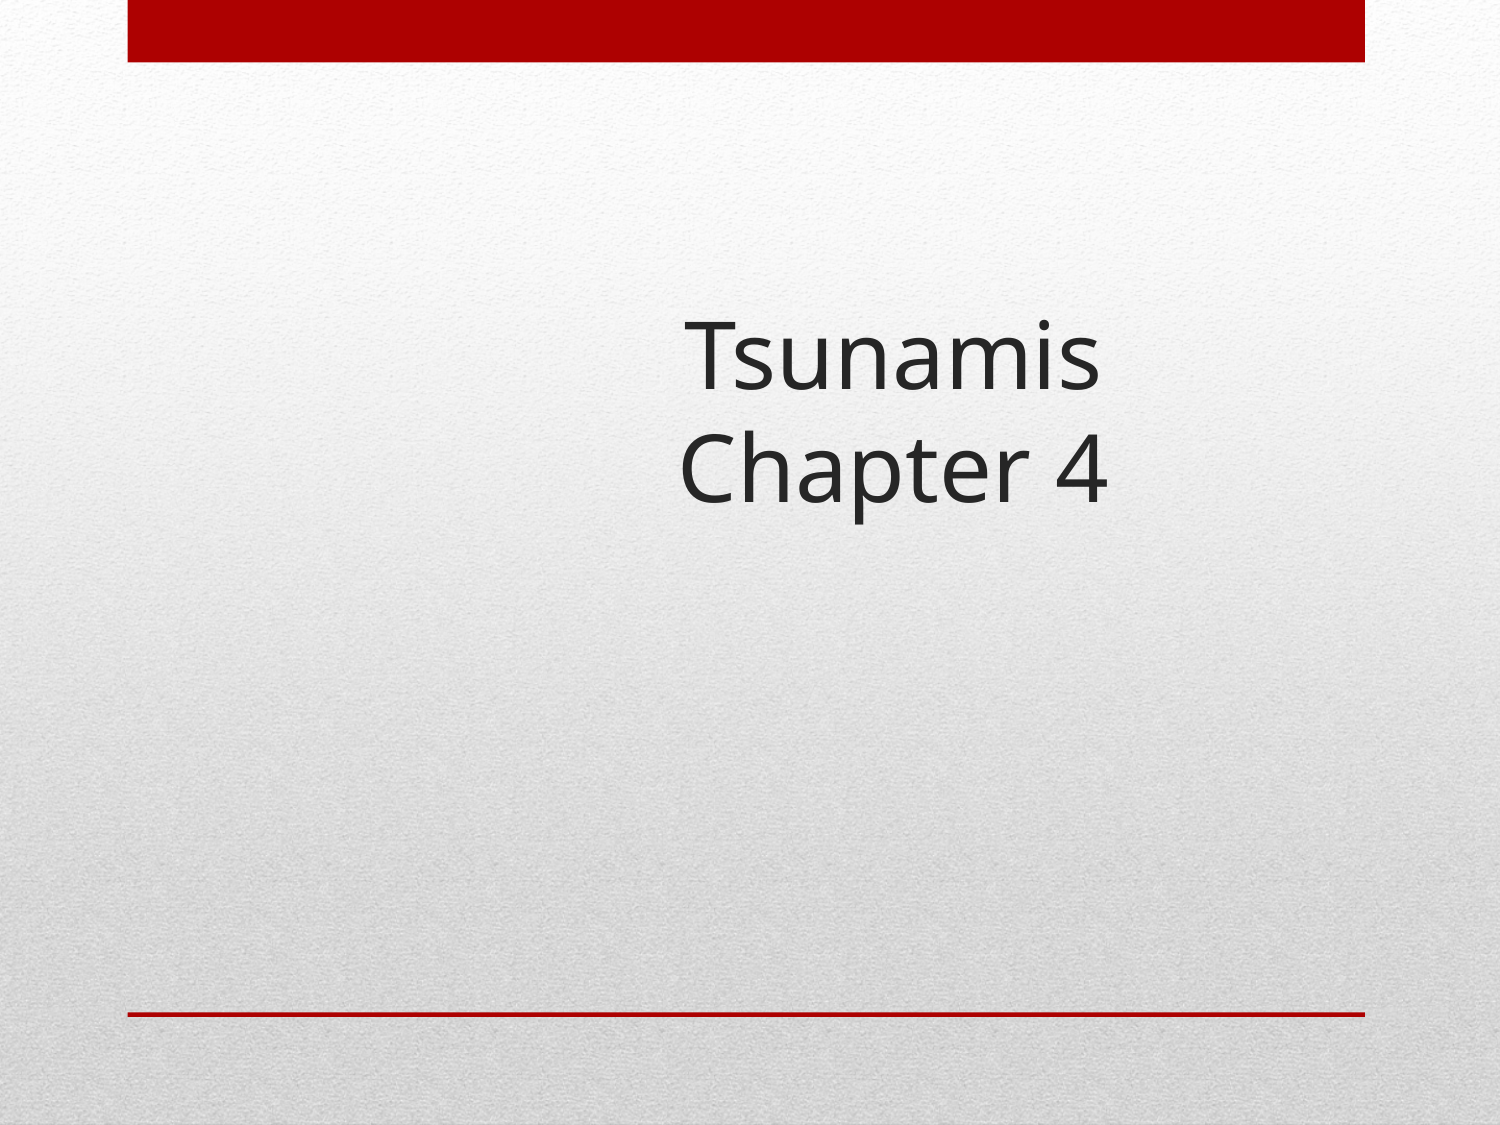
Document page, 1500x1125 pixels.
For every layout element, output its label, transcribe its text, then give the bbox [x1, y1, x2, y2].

title Tsunamis Chapter 4 [287, 287, 1500, 529]
